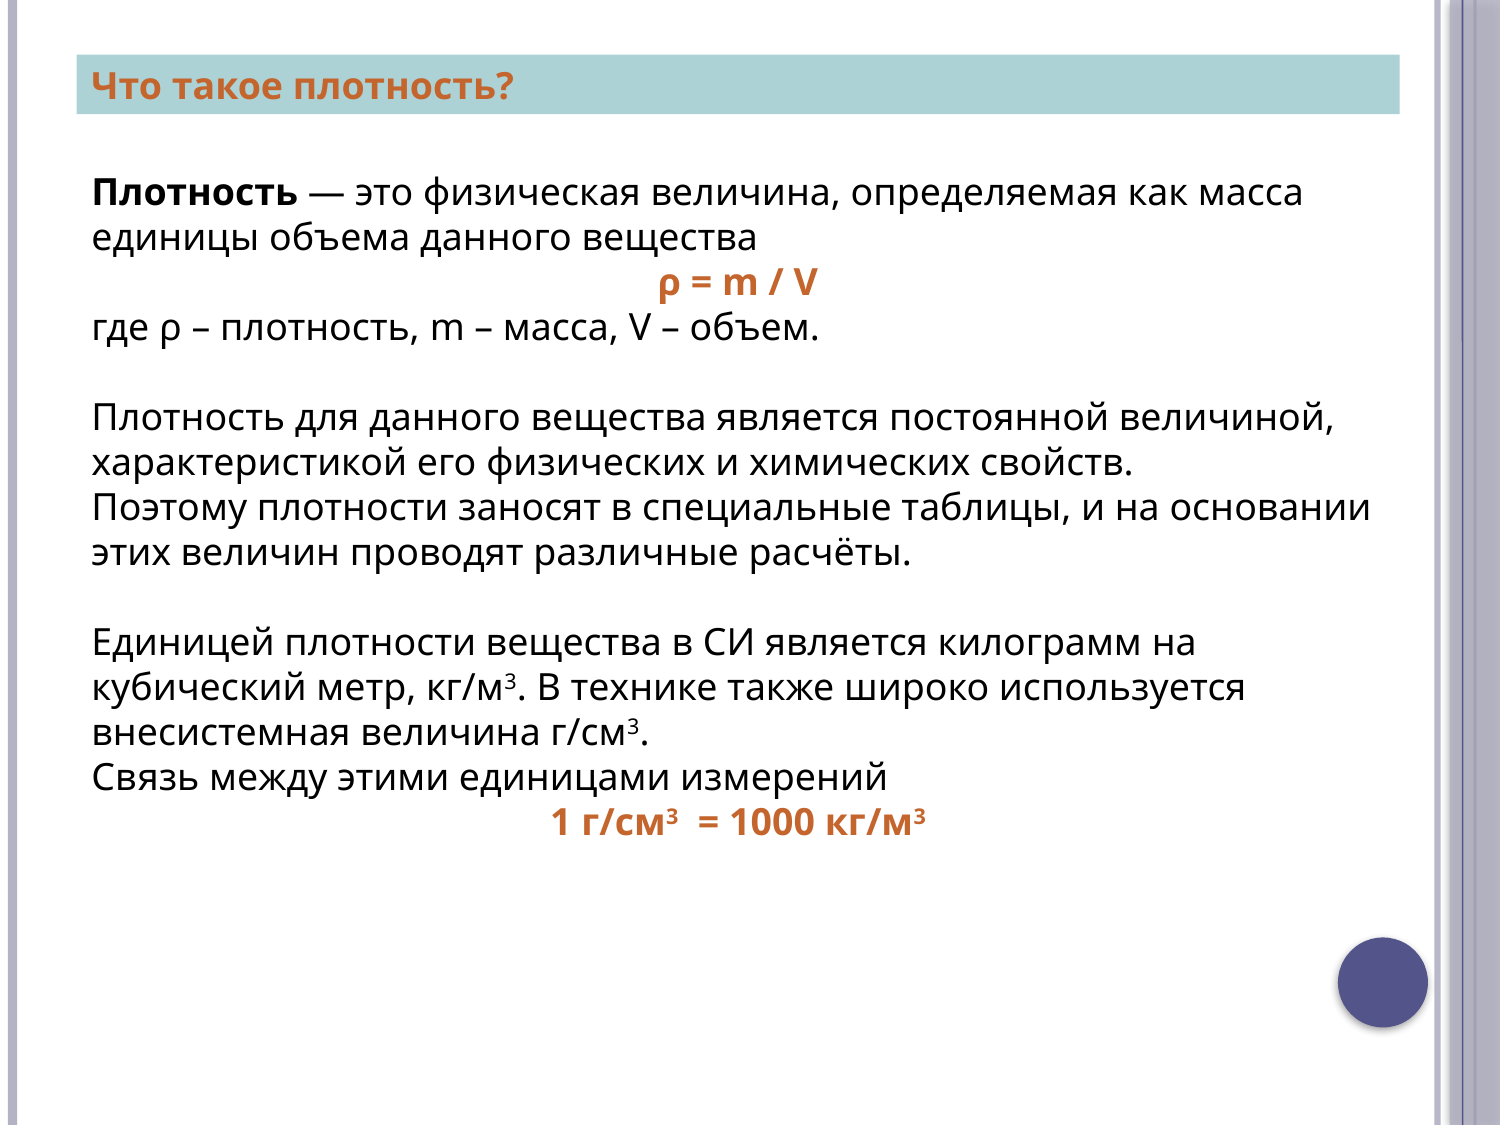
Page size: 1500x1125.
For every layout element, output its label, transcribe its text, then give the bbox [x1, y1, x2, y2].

text_box Что такое плотность? [76, 54, 1400, 115]
text_box Плотность — это физическая величина, определяемая как масса единицы объема данного вещества ρ = m / V где ρ – плотность, m – масса, V – объем. Плотность для данного вещества является постоянной величиной, характеристикой его физических и химических свойств. Поэтому плотности заносят в специальные таблицы, и на основании этих величин проводят различные расчёты. Единицей плотности вещества в СИ является килограмм на кубический метр, кг/м3. В технике также широко используется внесистемная величина г/см3. Связь между этими единицами измерений 1 г/см3 = 1000 кг/м3 [76, 160, 1400, 851]
